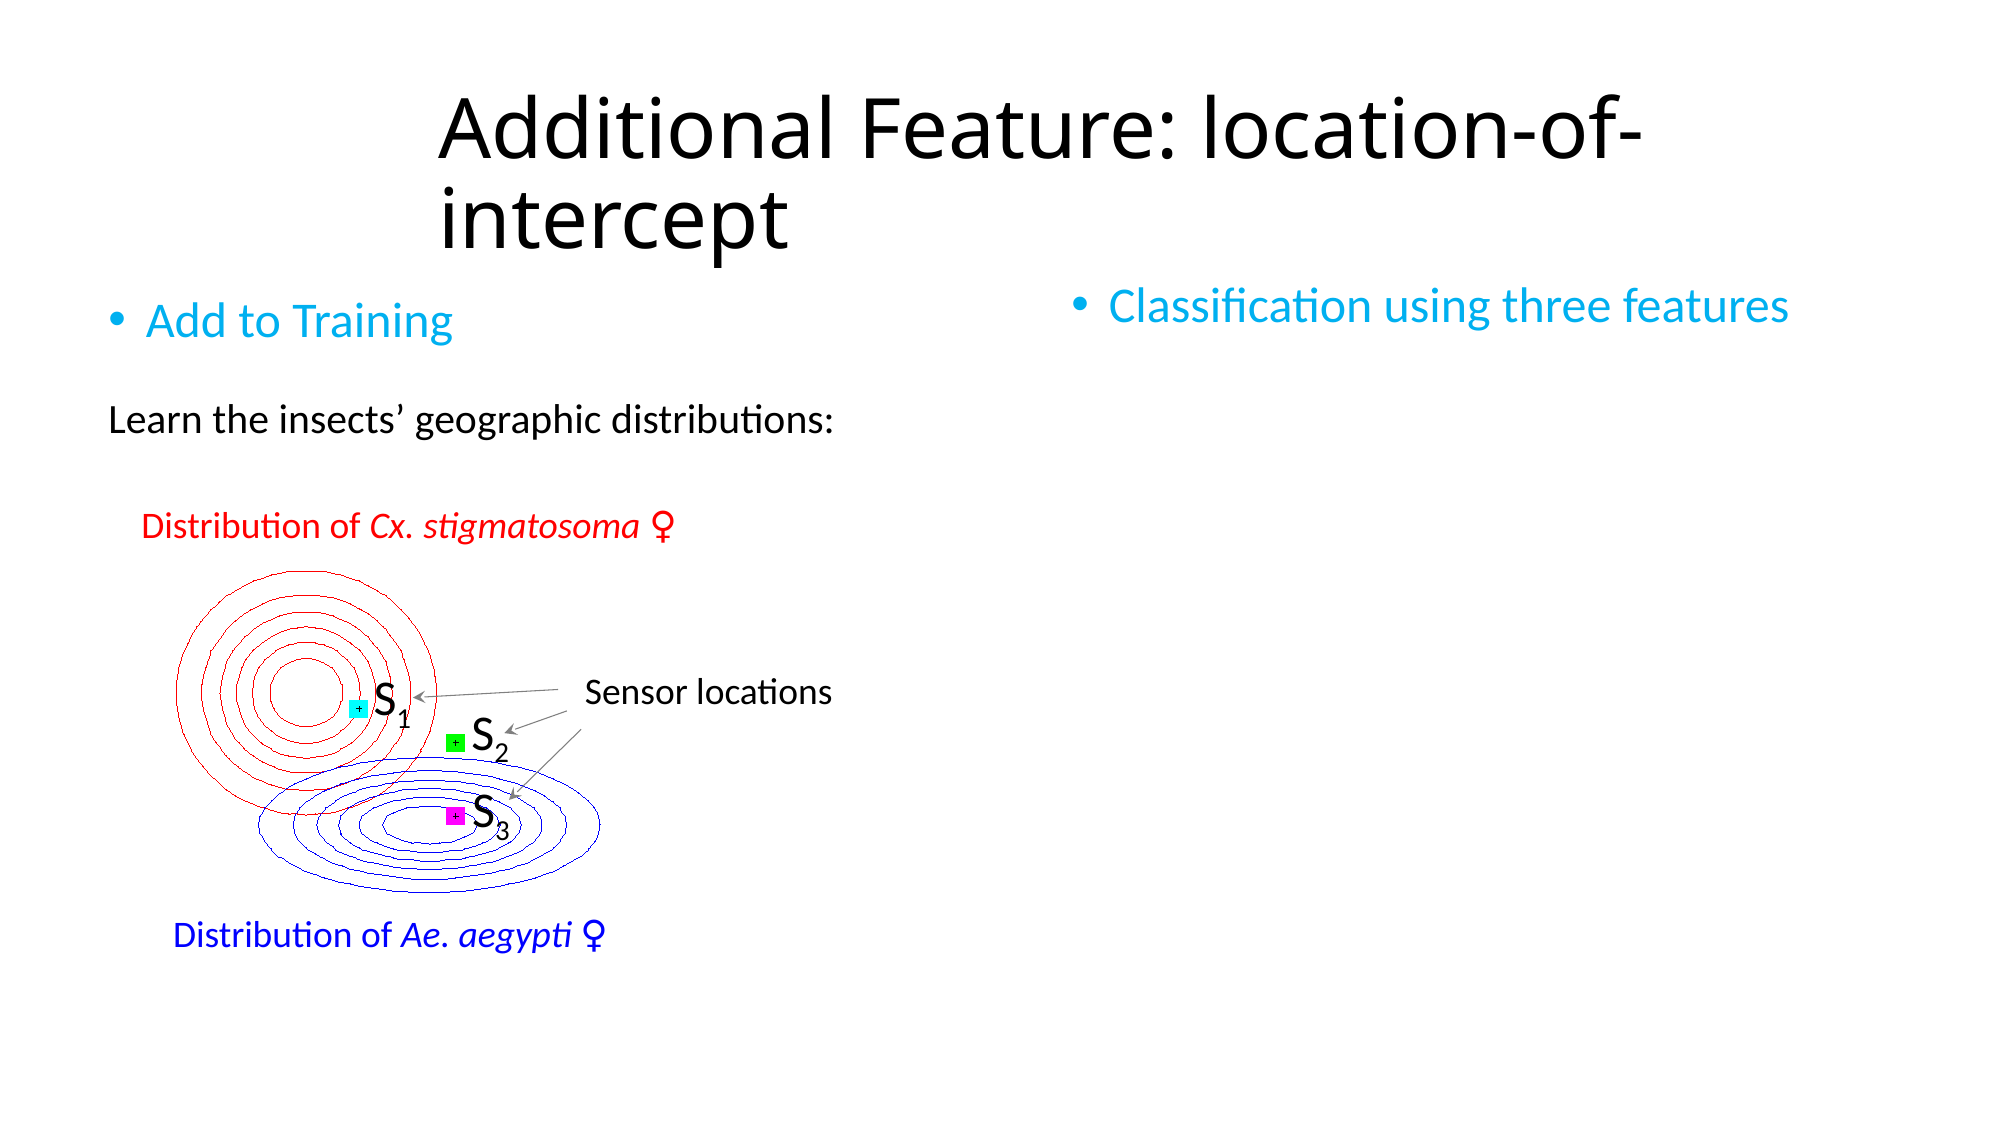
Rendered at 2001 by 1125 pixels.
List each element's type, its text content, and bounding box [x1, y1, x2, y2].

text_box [126, 494, 850, 975]
title Additional Feature: location-of-intercept [423, 67, 1841, 286]
list Classification using three features [1056, 271, 1948, 1036]
list Add to Training Learn the insects’ geographic distributions: [93, 286, 944, 1001]
